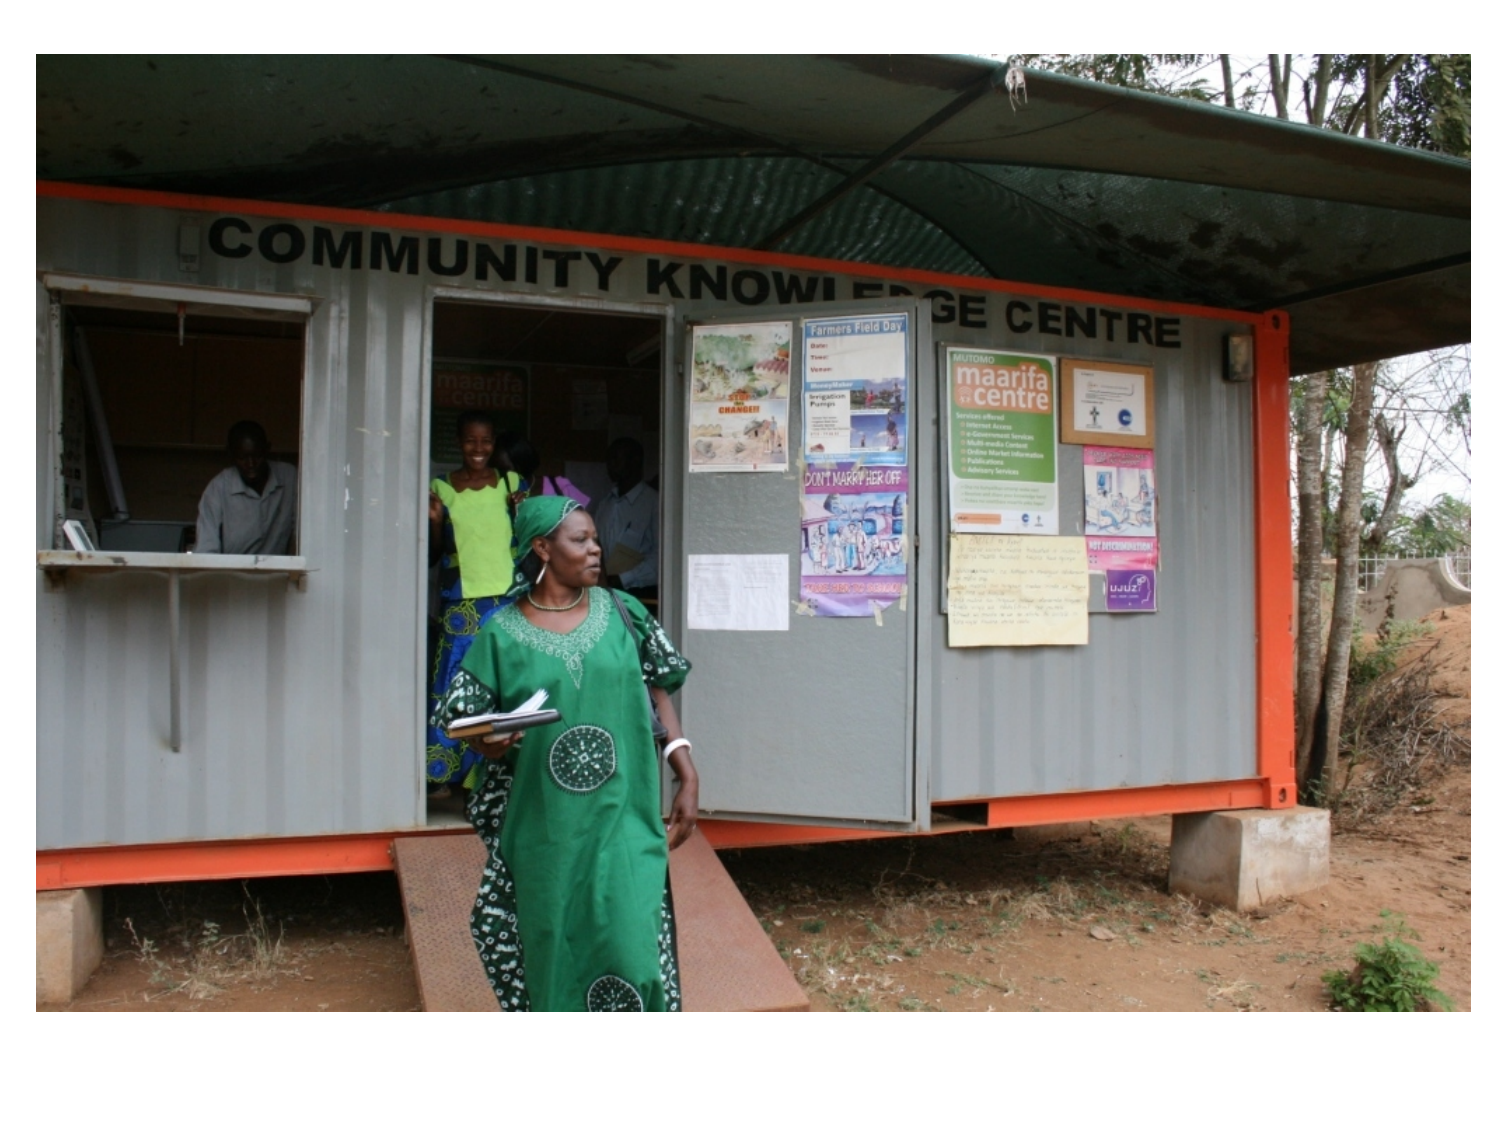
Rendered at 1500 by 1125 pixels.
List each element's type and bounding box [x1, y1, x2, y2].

list [35, 54, 1471, 1012]
